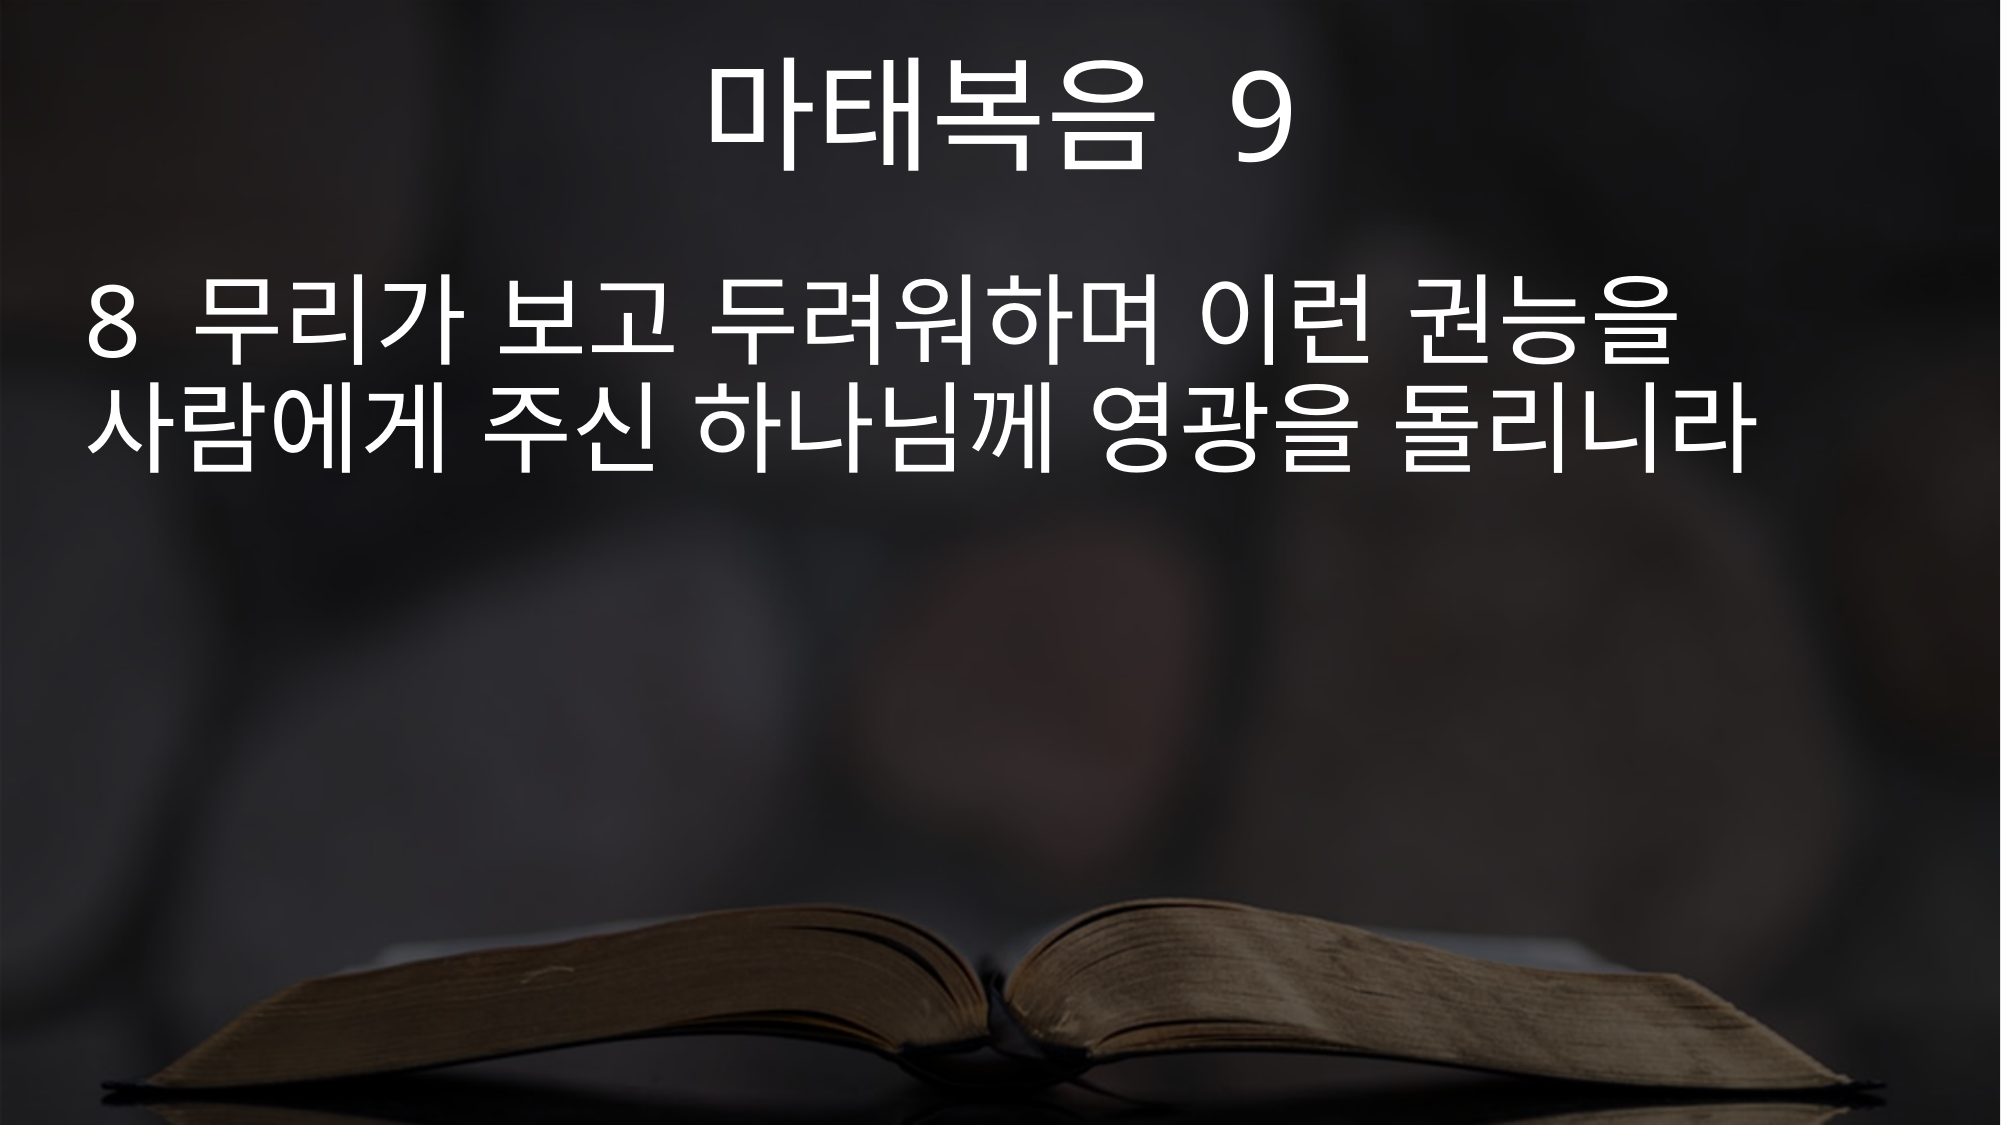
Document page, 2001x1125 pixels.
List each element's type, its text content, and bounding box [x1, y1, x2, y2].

footer 마태복음 9 [0, 32, 2000, 192]
picture [0, 0, 2001, 1125]
list 8 무리가 보고 두려워하며 이런 권능을 사람에게 주신 하나님께 영광을 돌리니라 [69, 263, 1953, 423]
